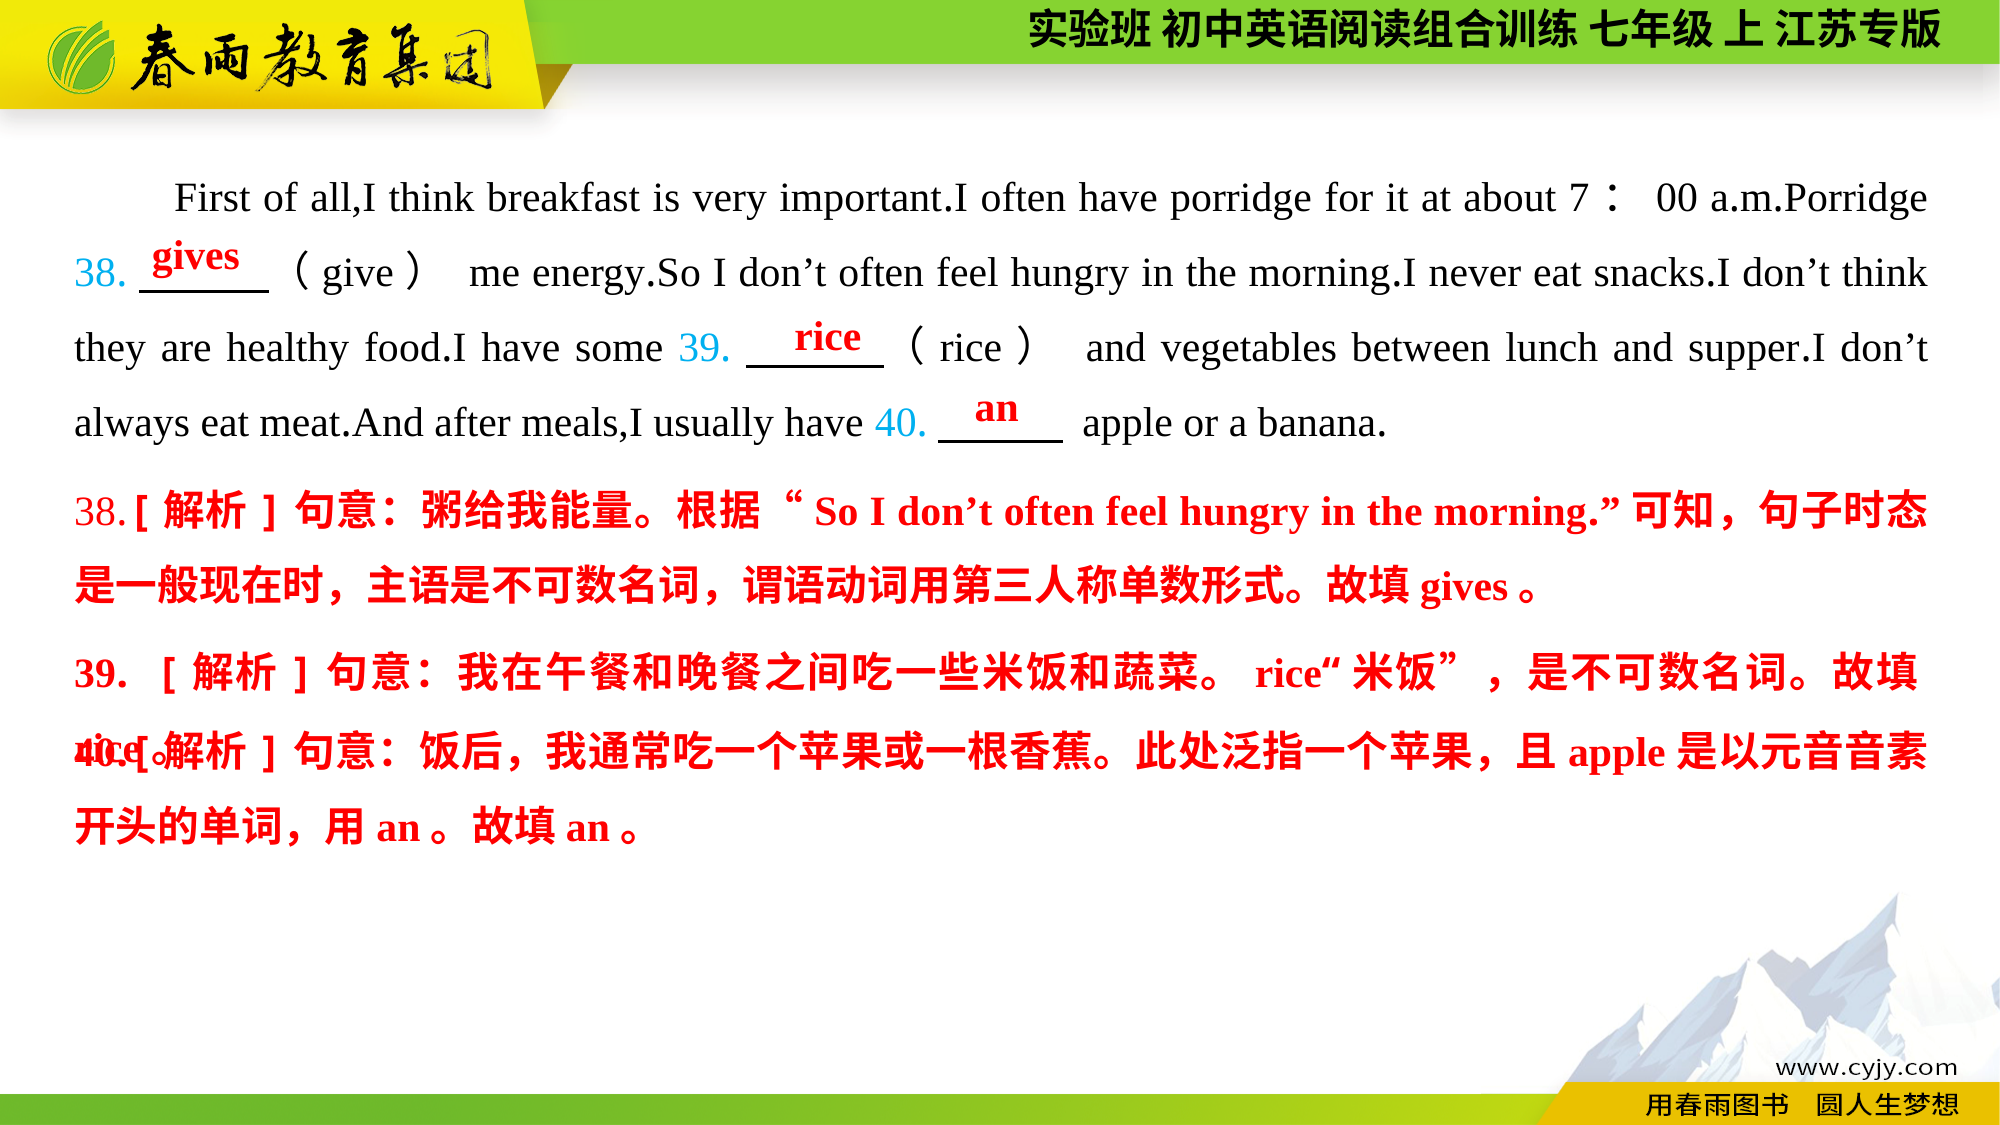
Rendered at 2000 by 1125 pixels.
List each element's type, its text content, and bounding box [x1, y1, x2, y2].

text_box 40.[解析]句意：饭后，我通常吃一个苹果或一根香蕉。此处泛指一个苹果，且apple是以元音音素开头的单词，用an。故填an。 [59, 692, 1944, 858]
text_box 39. [解析]句意：我在午餐和晚餐之间吃一些米饭和蔬菜。rice“米饭”，是不可数名词。故填rice。 [59, 613, 1944, 692]
text_box an [959, 372, 1034, 437]
text_box 38.[解析]句意：粥给我能量。根据“So I don’t often feel hungry in the morning.”可知，句子时态是一般现在时，主语是不可数名词，谓语动词用第三人称单数形式。故填gives。 [59, 451, 1944, 613]
text_box rice [779, 301, 877, 366]
text_box gives [137, 220, 256, 286]
picture [0, 0, 2000, 1125]
list First of all,I think breakfast is very important.I often have porridge for it at about 7：00 a.m.Porridge 38. （give） me energy.So I don’t often feel hungry in the morning.I never eat snacks.I don’t think they are healthy food.I have some 39. （rice） and vegetables between lunch and supper.I don’t always eat meat.And after meals,I usually have 40. apple or a banana. [59, 137, 1944, 451]
